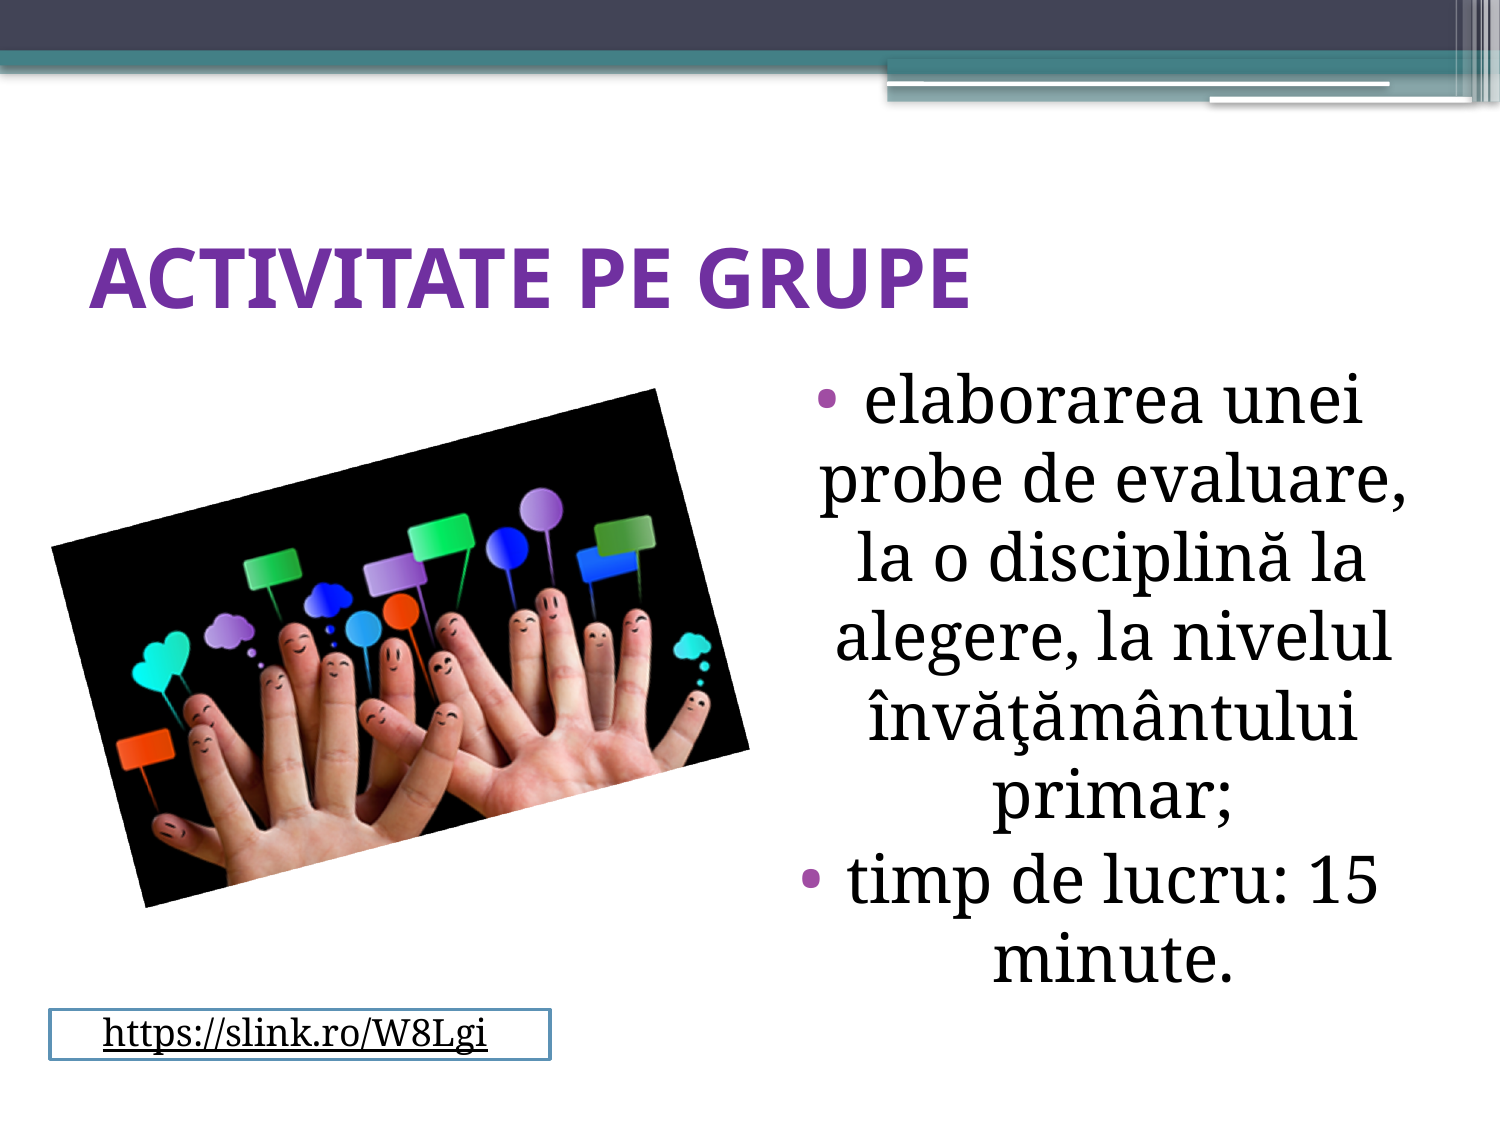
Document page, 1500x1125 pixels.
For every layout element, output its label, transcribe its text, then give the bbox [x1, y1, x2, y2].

title ACTIVITATE PE GRUPE [75, 187, 1425, 363]
text_box https://slink.ro/W8Lgi [48, 1008, 552, 1061]
list elaborarea unei probe de evaluare, la o disciplină la alegere, la nivelul învăţământului primar; timp de lucru: 15 minute. [750, 350, 1425, 1060]
picture [52, 389, 749, 907]
